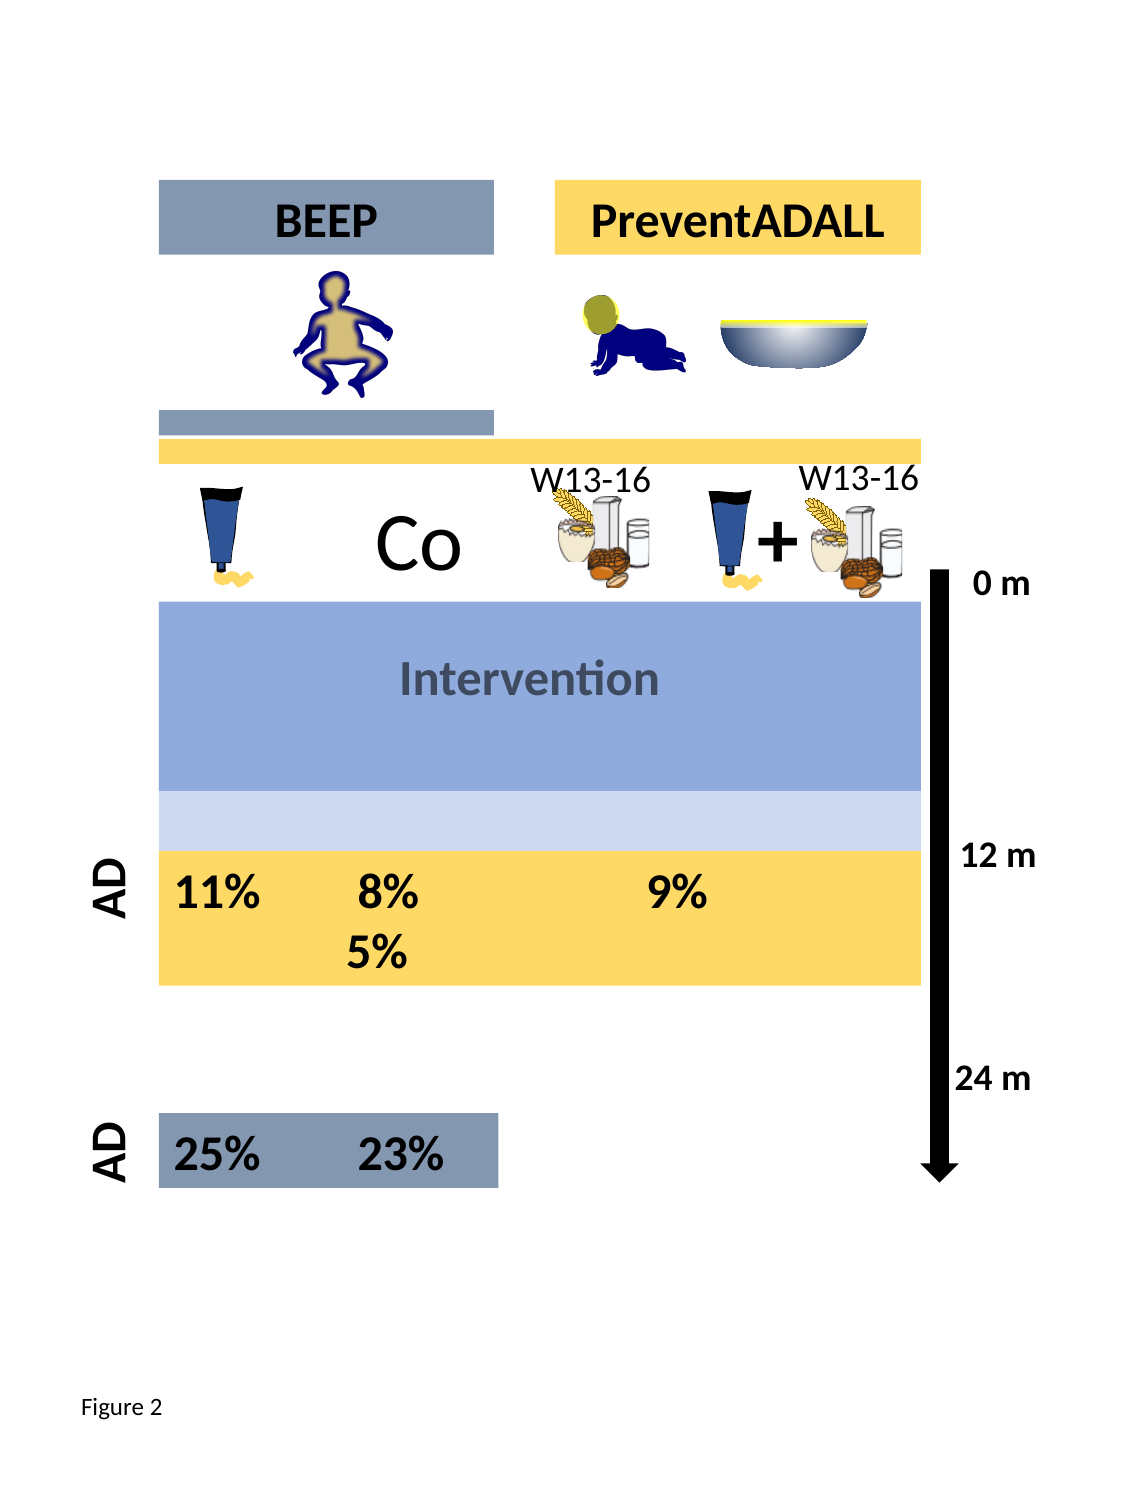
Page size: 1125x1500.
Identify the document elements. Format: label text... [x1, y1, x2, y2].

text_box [711, 477, 903, 598]
text_box 11% 8% 9% 5% [158, 850, 921, 986]
text_box W13-16 [515, 447, 667, 508]
text_box 0 m [958, 550, 1046, 611]
text_box 12 m [944, 822, 1052, 882]
text_box 24 m [939, 1045, 1047, 1106]
text_box [920, 569, 959, 1183]
text_box AD [67, 843, 143, 935]
text_box BEEP [158, 179, 494, 255]
text_box [158, 601, 922, 853]
text_box AD [67, 1107, 143, 1199]
text_box Figure 2 [66, 1382, 178, 1428]
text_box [202, 490, 250, 583]
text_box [557, 480, 650, 588]
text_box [293, 271, 393, 398]
text_box [158, 410, 494, 436]
text_box 25% 23% [158, 1113, 499, 1188]
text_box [554, 179, 921, 376]
text_box [158, 438, 921, 464]
text_box Co [360, 479, 479, 595]
text_box W13-16 [783, 446, 935, 506]
